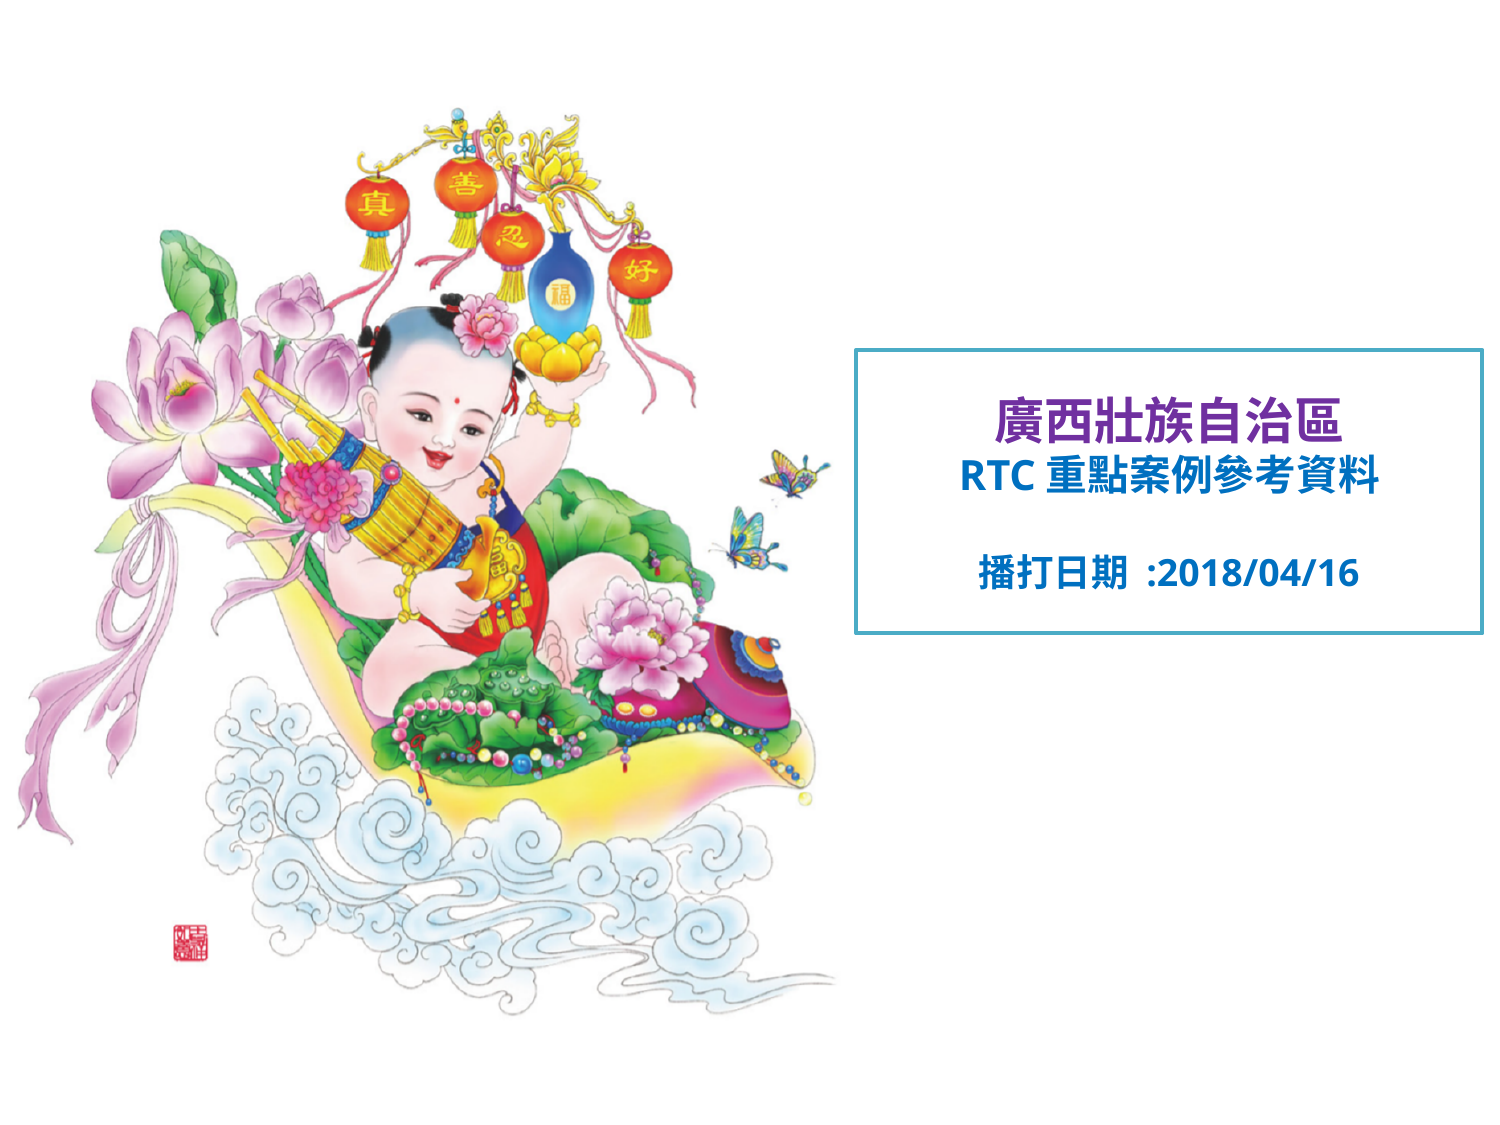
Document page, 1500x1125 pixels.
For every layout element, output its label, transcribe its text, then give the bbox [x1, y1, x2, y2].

picture [0, 95, 881, 1029]
text_box 廣西壯族自治區 RTC重點案例參考資料 播打日期 :2018/04/16 [884, 348, 1484, 635]
